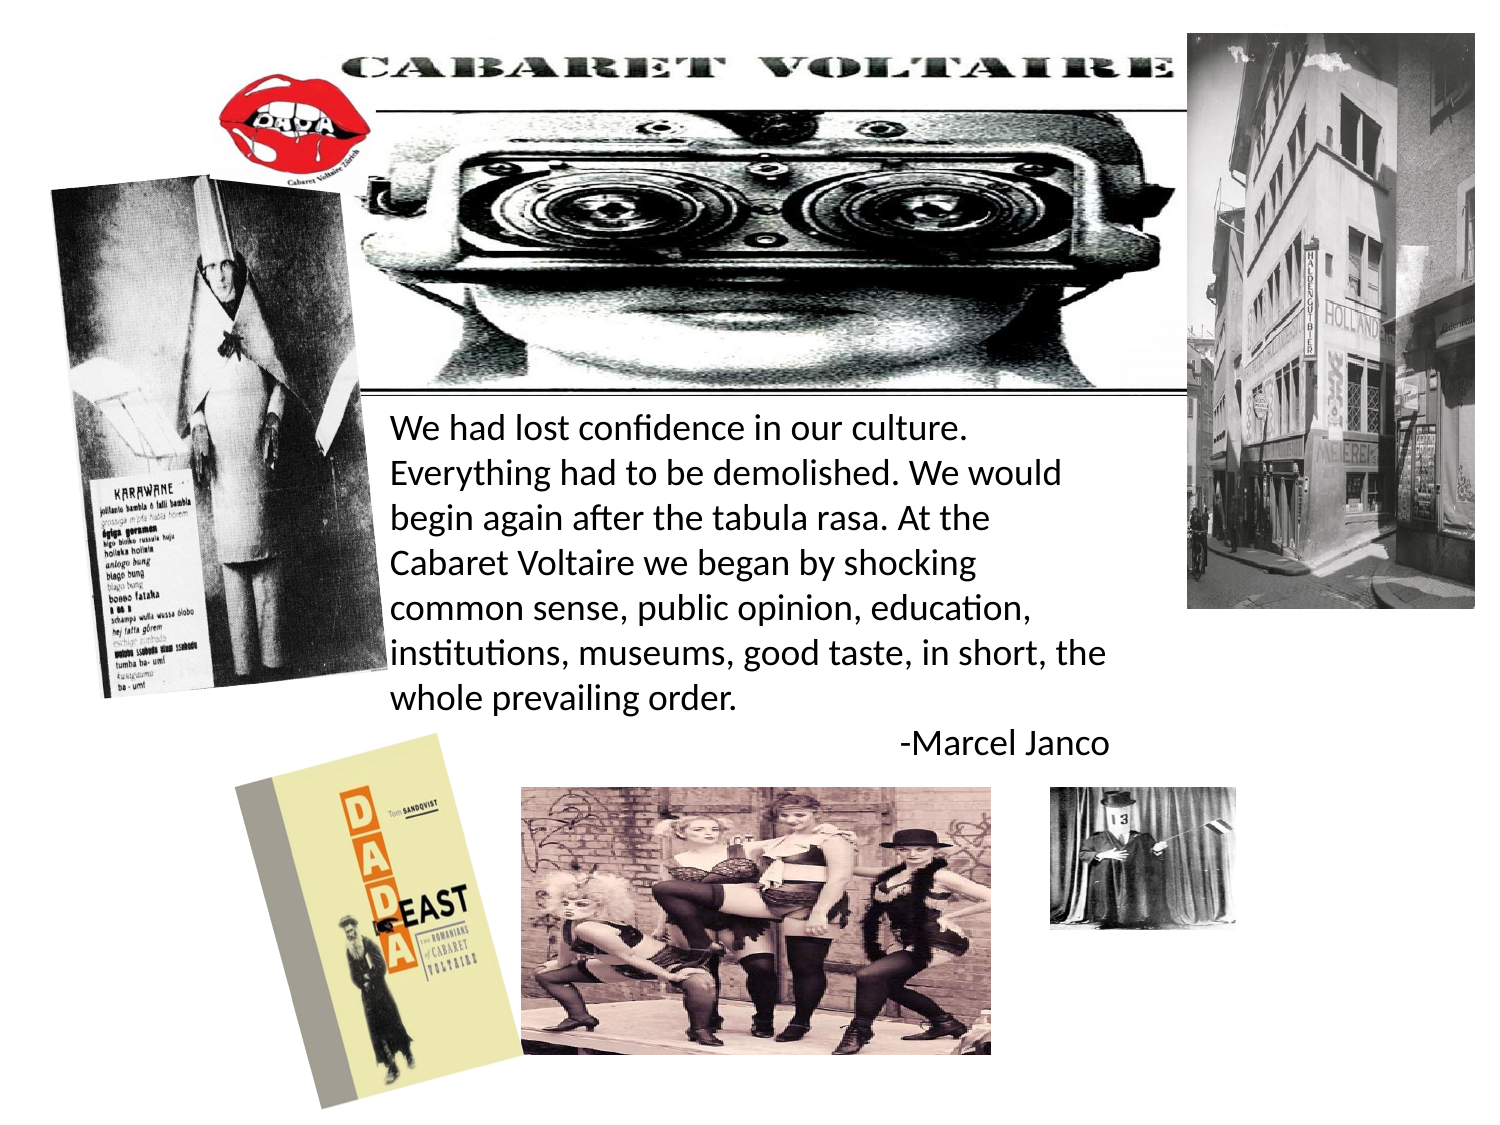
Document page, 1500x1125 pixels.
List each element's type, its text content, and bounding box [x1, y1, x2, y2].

picture [235, 733, 991, 1109]
text_box We had lost confidence in our culture. Everything had to be demolished. We would begin again after the tabula rasa. At the Cabaret Voltaire we began by shocking common sense, public opinion, education, institutions, museums, good taste, in short, the whole prevailing order. -Marcel Janco [374, 405, 1125, 816]
picture [1050, 787, 1236, 930]
picture [50, 24, 1476, 698]
